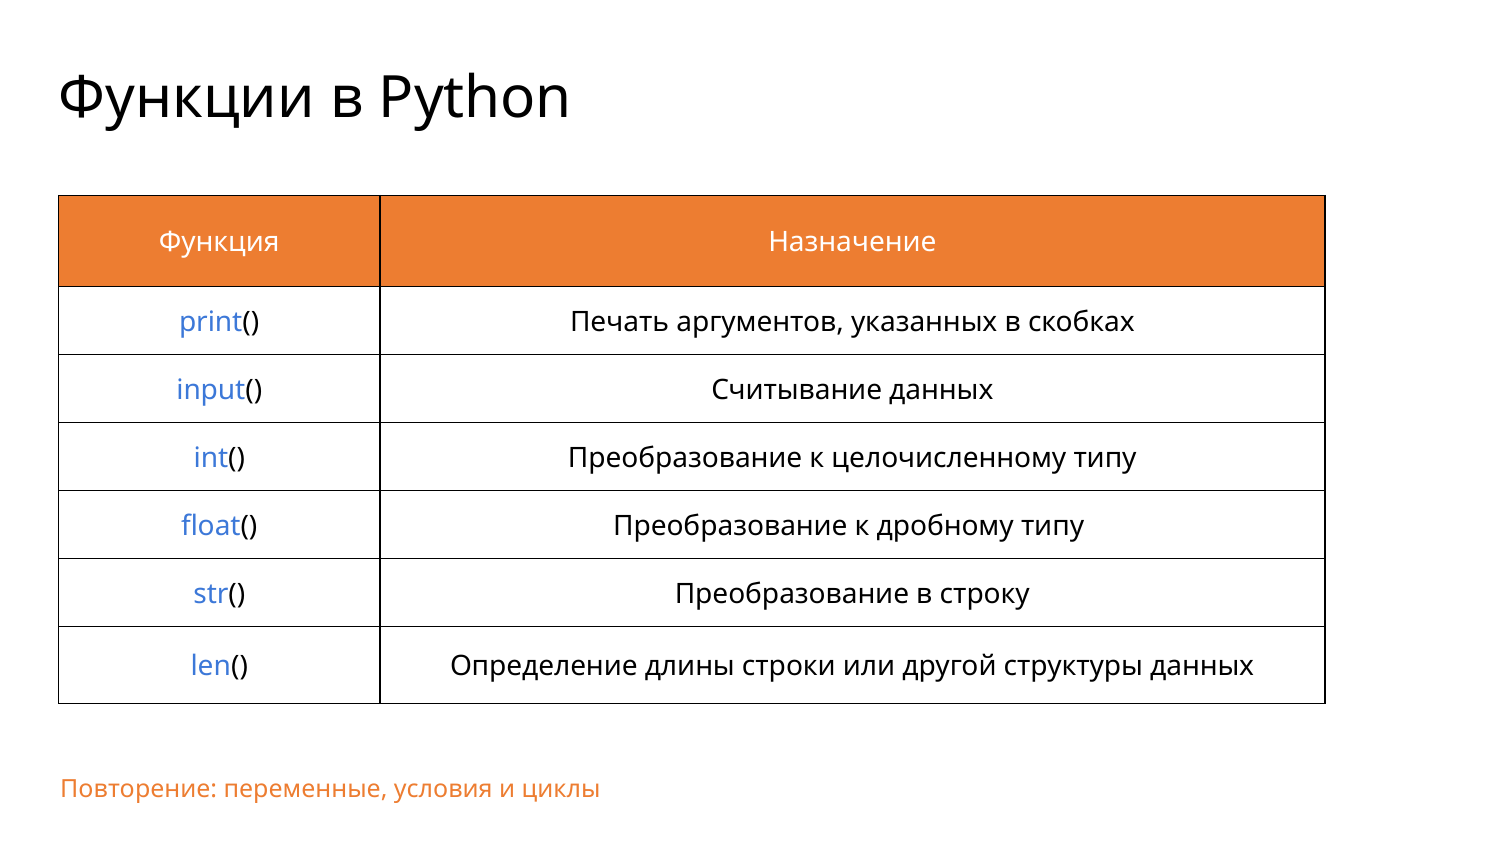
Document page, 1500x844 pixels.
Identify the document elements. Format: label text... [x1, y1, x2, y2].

table_cell input() [59, 355, 379, 422]
table_header Функция [59, 196, 379, 286]
subtitle Повторение: переменные, условия и циклы [60, 767, 1233, 813]
table_cell Печать аргументов, указанных в скобках [381, 287, 1324, 354]
table_cell float() [59, 491, 379, 558]
table_cell print() [59, 287, 379, 354]
table_cell Считывание данных [381, 355, 1324, 422]
table_cell len() [59, 627, 379, 703]
table_cell Преобразование к дробному типу [381, 491, 1324, 558]
table_cell int() [59, 423, 379, 490]
table_cell Определение длины строки или другой структуры данных [381, 627, 1324, 703]
table_header Назначение [381, 196, 1324, 286]
table_cell str() [59, 559, 379, 626]
table_cell Преобразование к целочисленному типу [381, 423, 1324, 490]
text_box Функции в Python [59, 59, 1444, 195]
table_cell Преобразование в строку [381, 559, 1324, 626]
